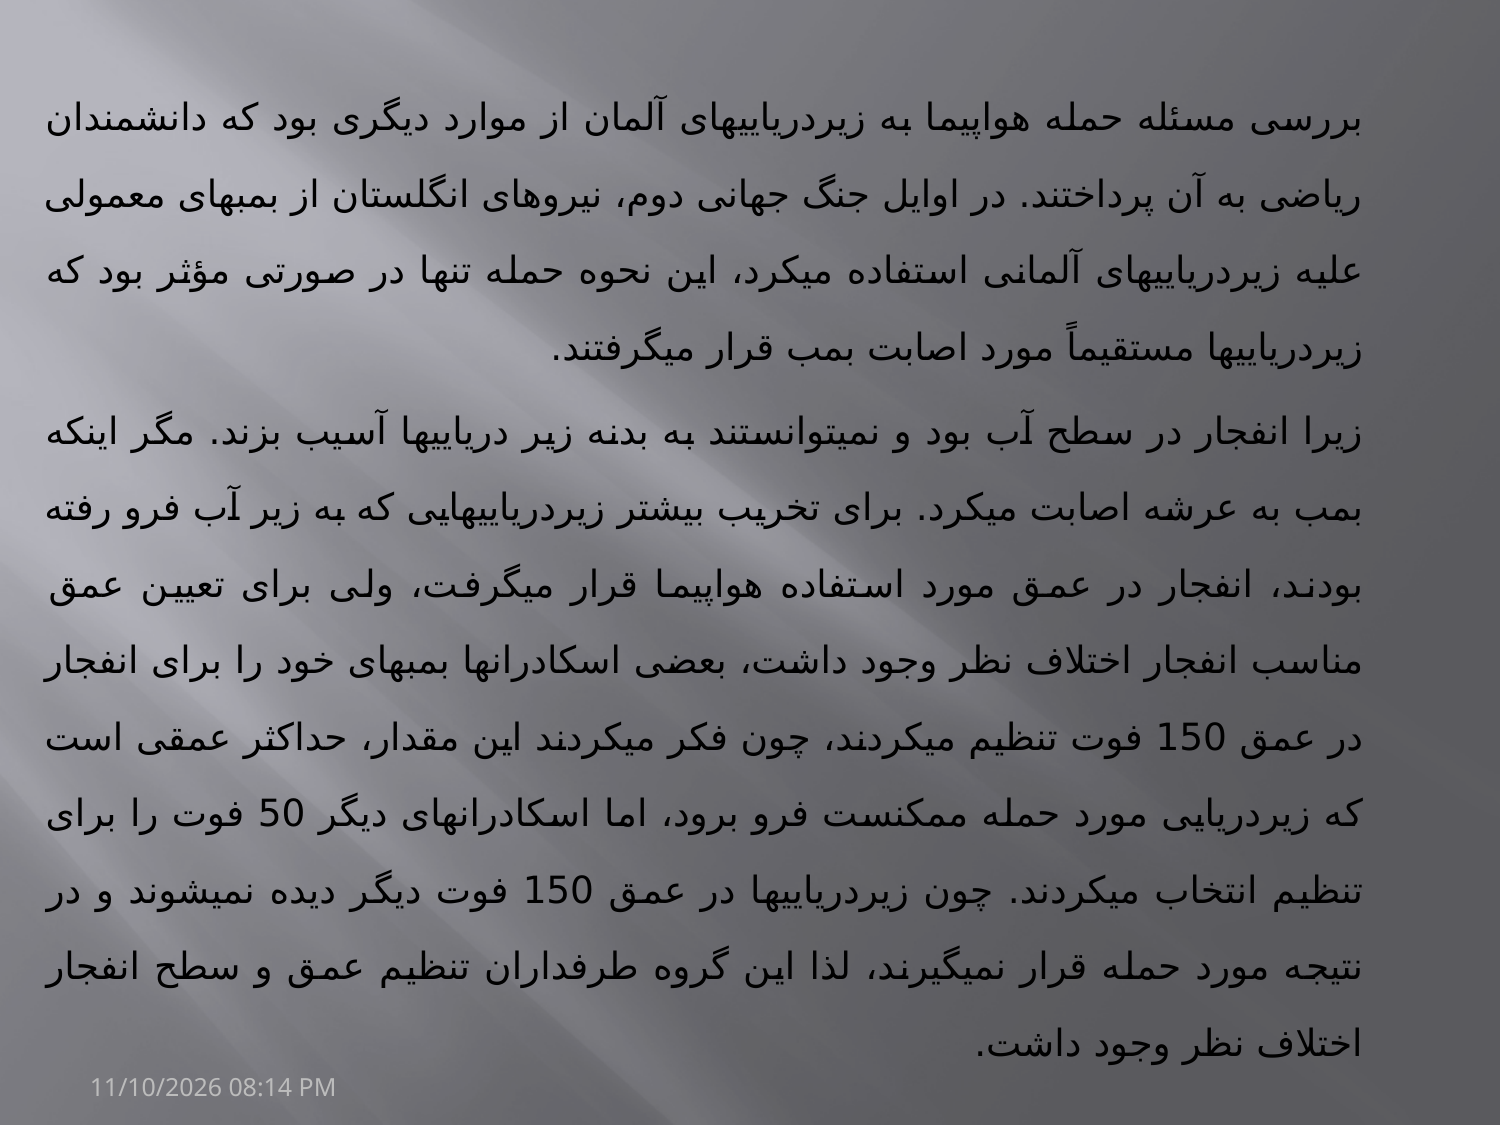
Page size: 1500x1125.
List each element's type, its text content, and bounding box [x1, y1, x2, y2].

list بررسی مسئله حمله هواپیما به زیردریایی­های آلمان از موارد دیگری بود که دانشمندان ریاضی به آن پرداختند. در اوایل جنگ جهانی دوم، نیروهای انگلستان از بمب­های معمولی علیه زیردریایی­های آلمانی استفاده می­کرد، این نحوه حمله تنها در صورتی مؤثر بود که زیردریایی­ها مستقیماً مورد اصابت بمب قرار می­گرفتند. زیرا انفجار در سطح آب بود و نمی­توانستند به بدنه زیر دریایی­ها آسیب بزند. مگر اینکه بمب به عرشه اصابت می­کرد. برای تخریب بیشتر زیردریایی­هایی که به زیر آب فرو رفته بودند، انفجار در عمق مورد استفاده هواپیما قرار می­گرفت، ولی برای تعیین عمق مناسب انفجار اختلاف نظر وجود داشت، بعضی اسکادران­ها بمب­های خود را برای انفجار در عمق 150 فوت تنظیم می­کردند، چون فکر می­کردند این مقدار، حداکثر عمقی است که زیردریایی مورد حمله ممکنست فرو برود، اما اسکادران­های دیگر 50 فوت را برای تنظیم انتخاب می­کردند. چون زیردریایی­ها در عمق 150 فوت دیگر دیده نمی­شوند و در نتیجه مورد حمله قرار نمی­گیرند، لذا این گروه طرفداران تنظیم عمق و سطح انفجار اختلاف نظر وجود داشت. [29, 54, 1459, 1083]
slide_number 20/مارس/1 [75, 1052, 425, 1113]
